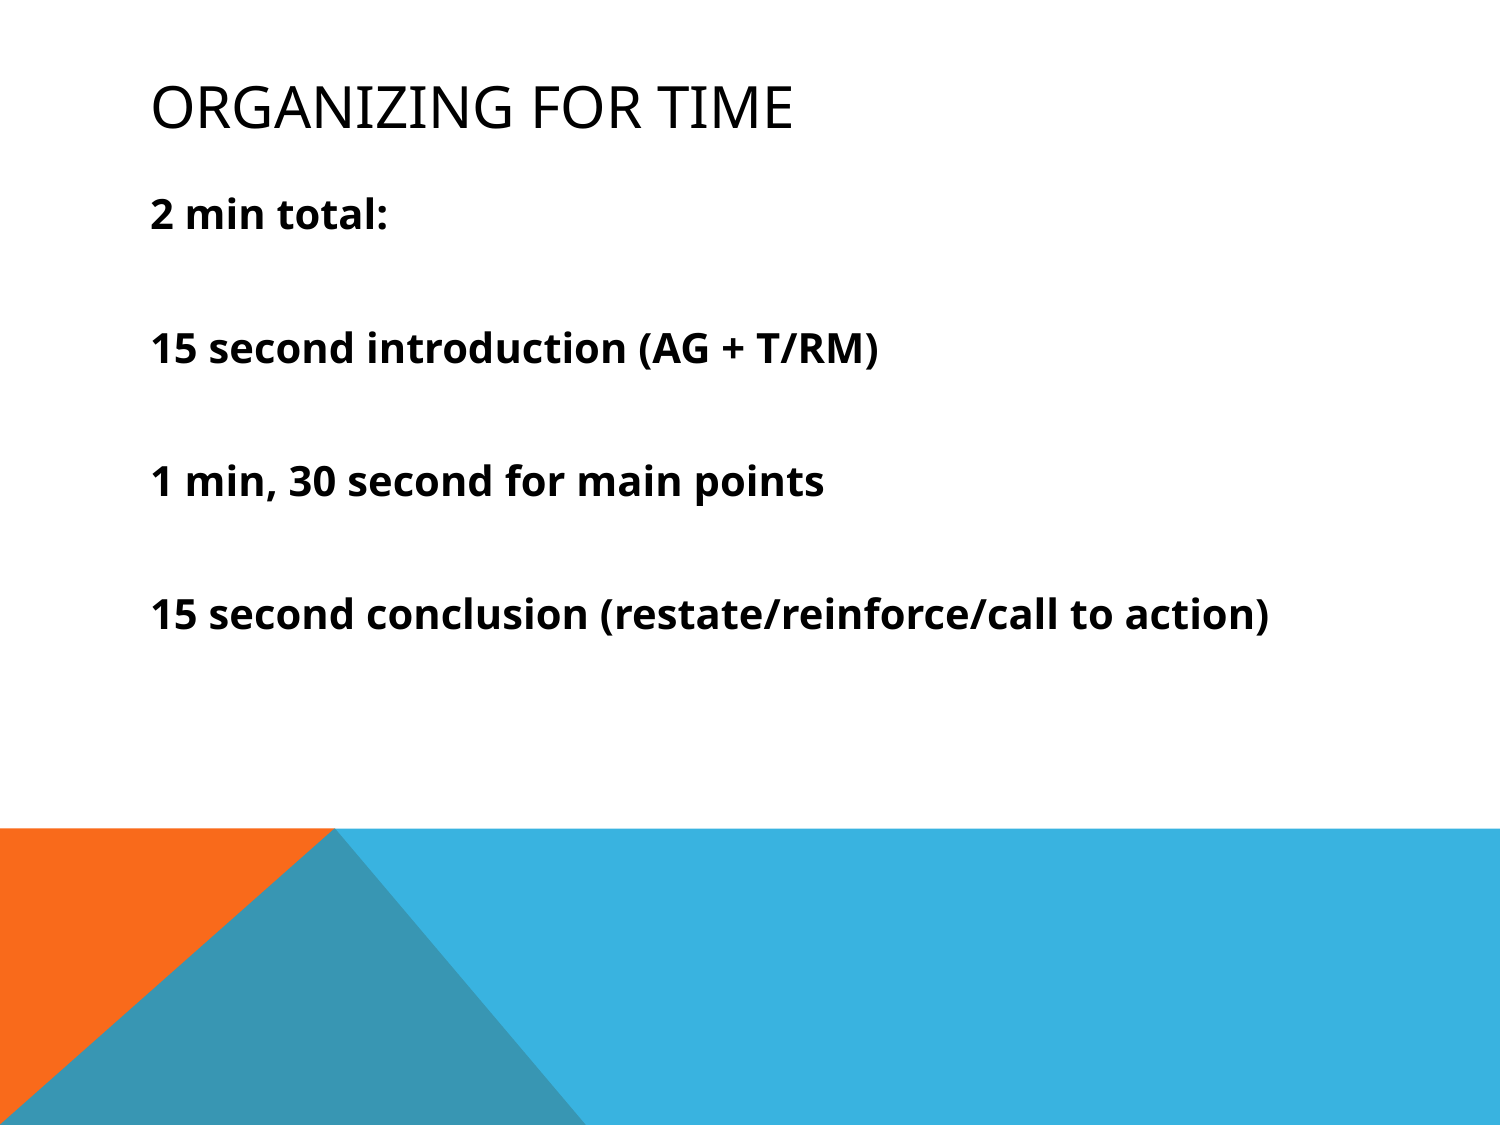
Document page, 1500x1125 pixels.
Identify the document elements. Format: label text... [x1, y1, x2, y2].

title Organizing for time [135, 60, 1369, 150]
list 2 min total: 15 second introduction (AG + T/RM) 1 min, 30 second for main points 15 second conclusion (restate/reinforce/call to action) [135, 180, 1369, 768]
